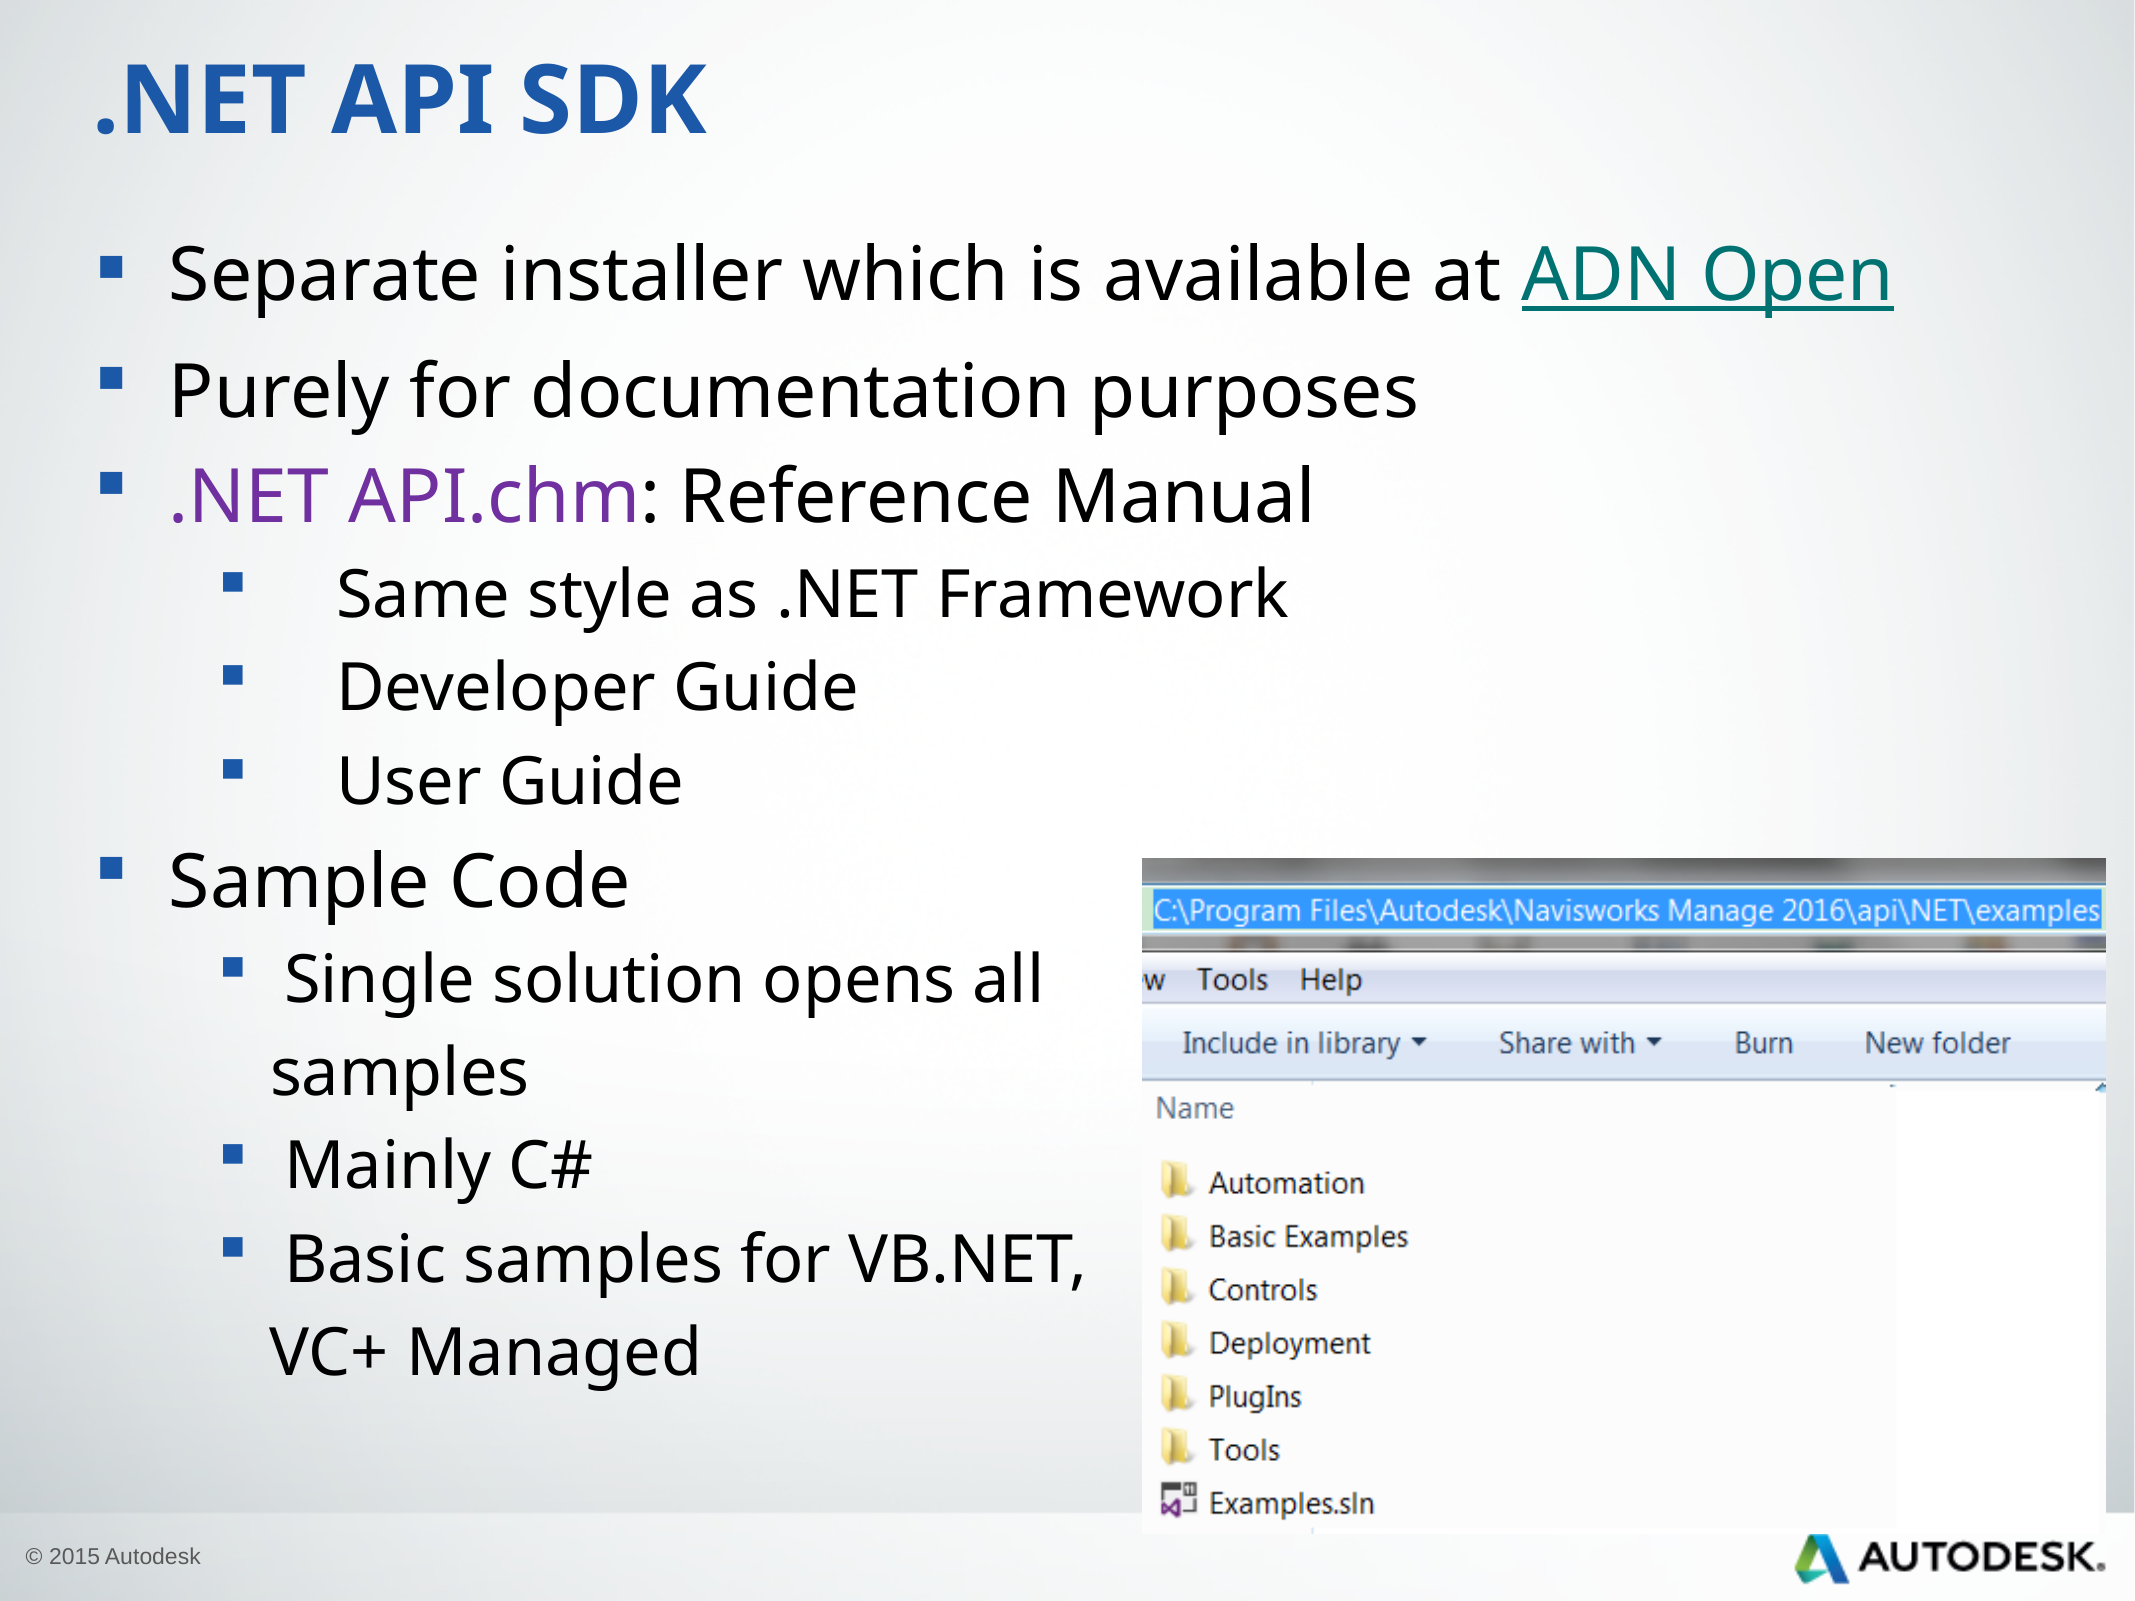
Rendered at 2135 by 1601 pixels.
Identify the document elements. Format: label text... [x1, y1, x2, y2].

title .NET API SDK [92, 37, 2014, 305]
list Separate installer which is available at ADN Open Purely for documentation purposes .NET API.chm: Reference Manual Same style as .NET Framework Developer Guide User Guide Sample Code Single solution opens all samples Mainly C# Basic samples for VB.NET, VC+ Managed [0, 225, 2080, 1338]
picture [0, 0, 2135, 1601]
